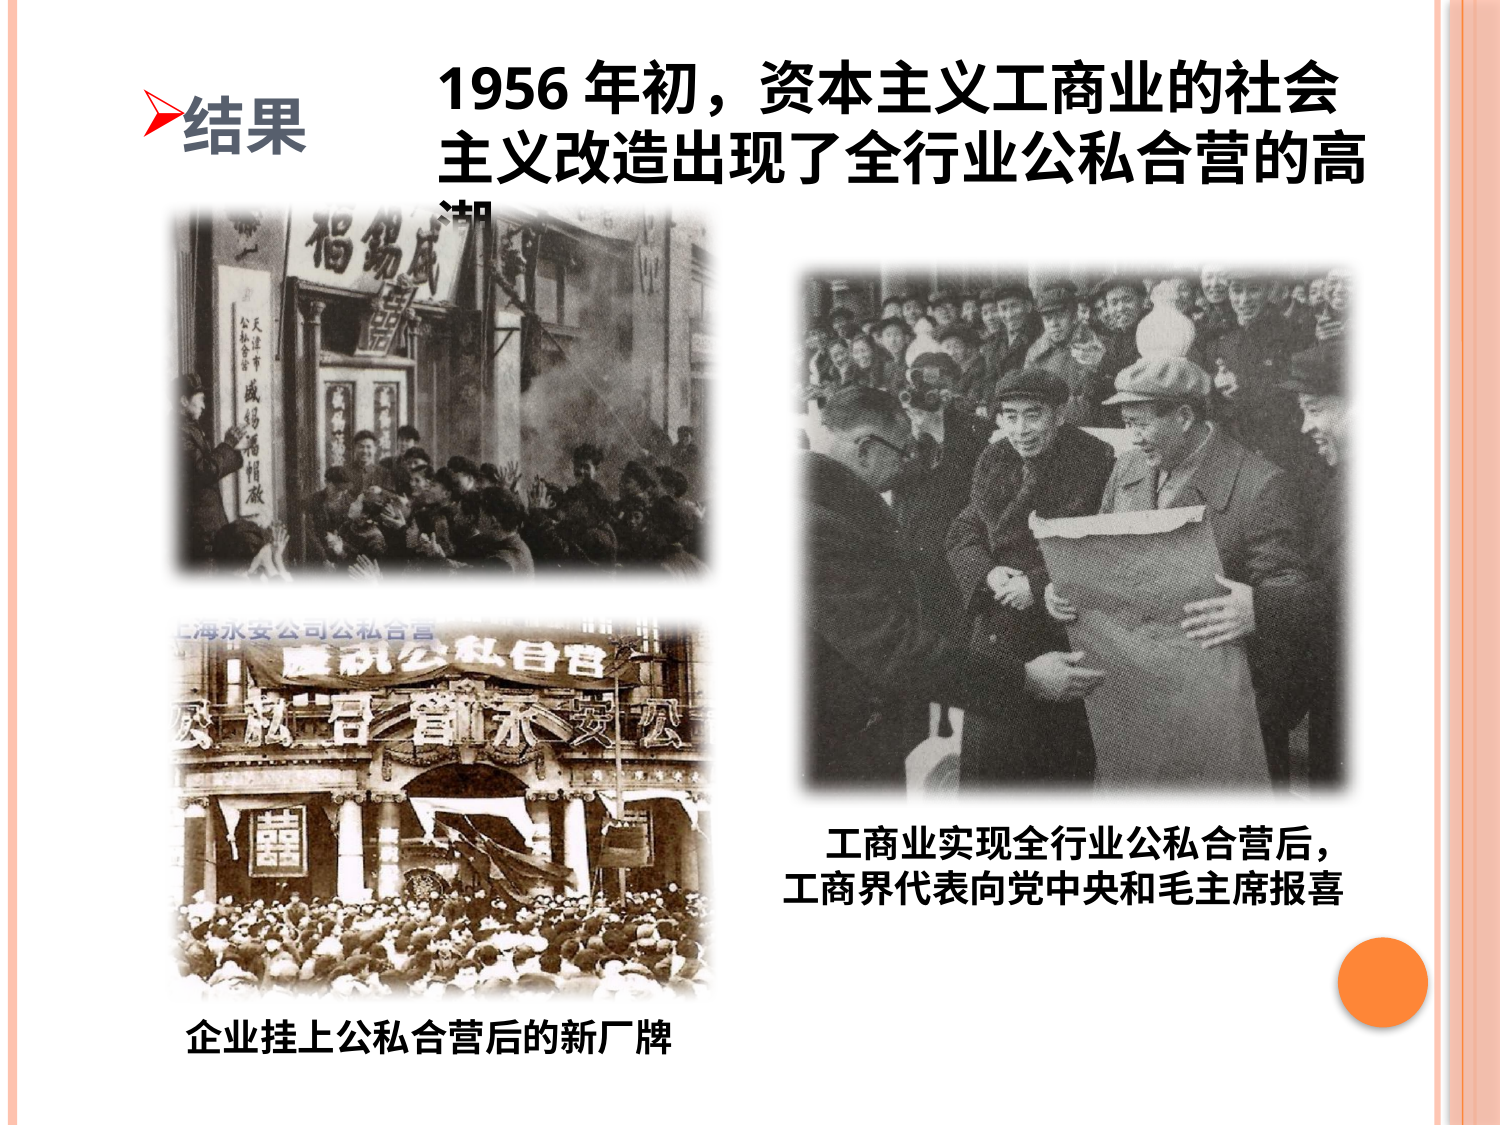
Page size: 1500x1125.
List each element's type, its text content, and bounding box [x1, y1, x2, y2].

picture [164, 614, 718, 1004]
text_box 工商业实现全行业公私合营后， 工商界代表向党中央和毛主席报喜 [767, 812, 1382, 918]
text_box 1956年初，资本主义工商业的社会主义改造出现了全行业公私合营的高潮。 [422, 44, 1398, 269]
text_box 结果 [123, 68, 389, 176]
text_box 企业挂上公私合营后的新厂牌 [170, 1013, 713, 1066]
picture [158, 200, 724, 591]
picture [784, 255, 1365, 810]
